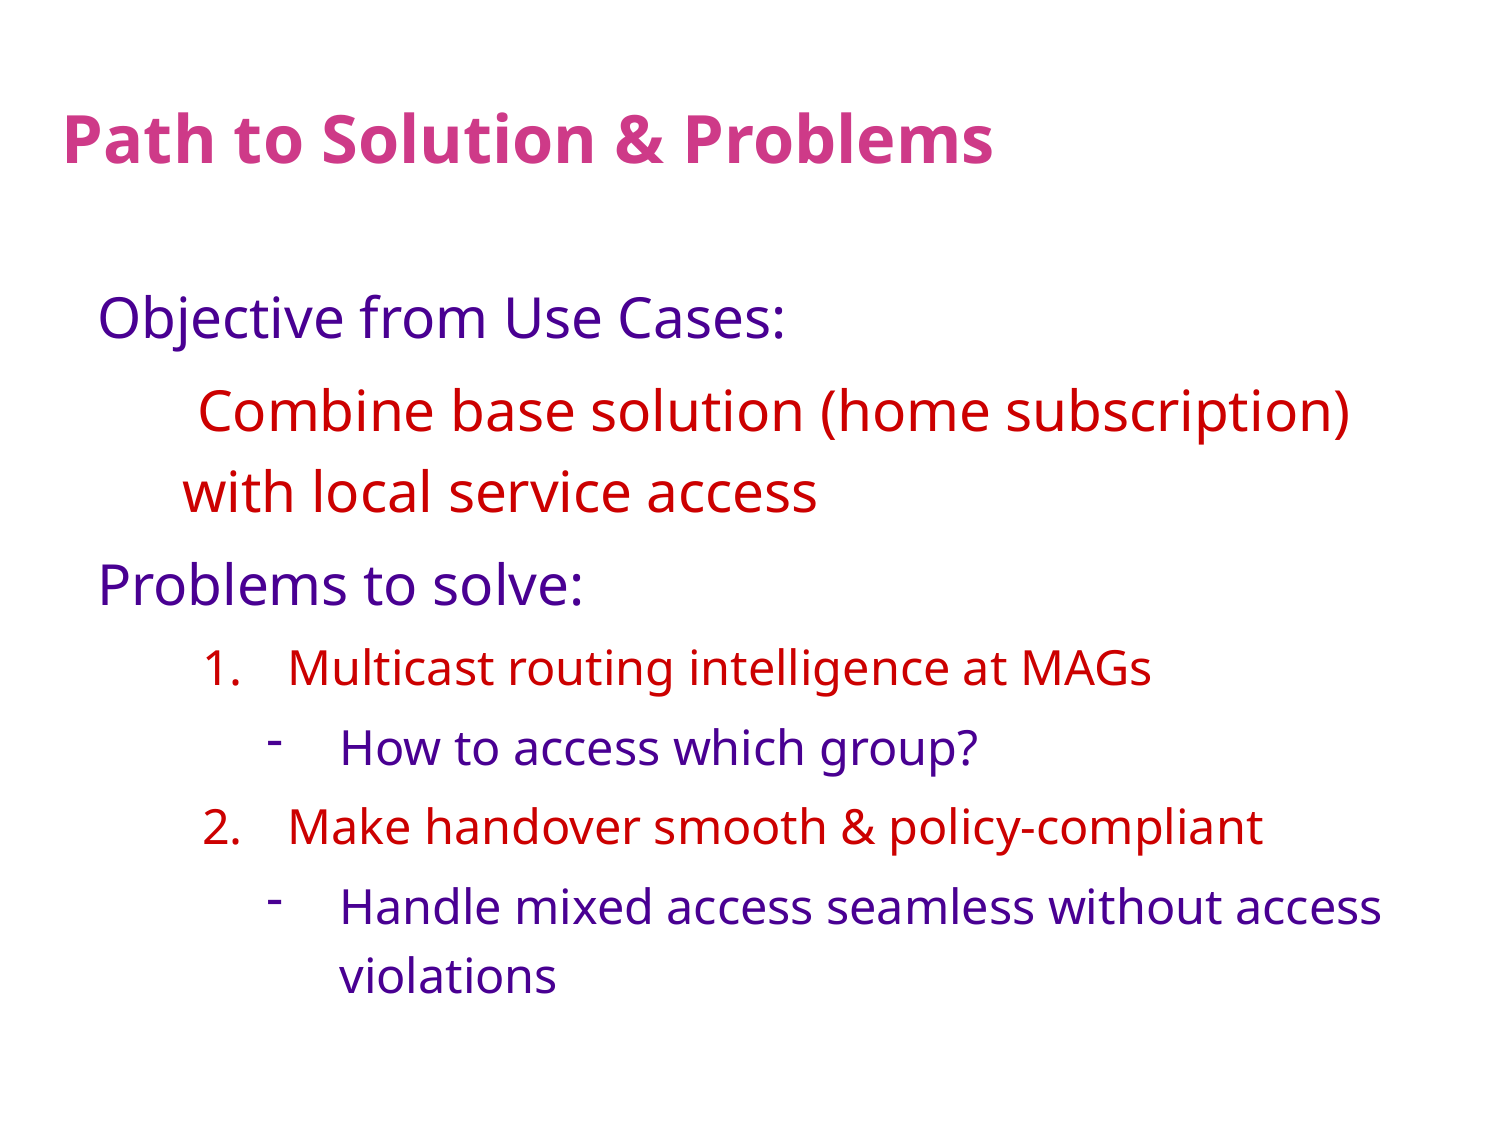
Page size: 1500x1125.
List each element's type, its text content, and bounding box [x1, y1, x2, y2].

title Path to Solution & Problems [46, 42, 1323, 231]
list Objective from Use Cases: Combine base solution (home subscription) with local service access Problems to solve: Multicast routing intelligence at MAGs How to access which group? Make handover smooth & policy-compliant Handle mixed access seamless without access violations [82, 260, 1460, 1012]
